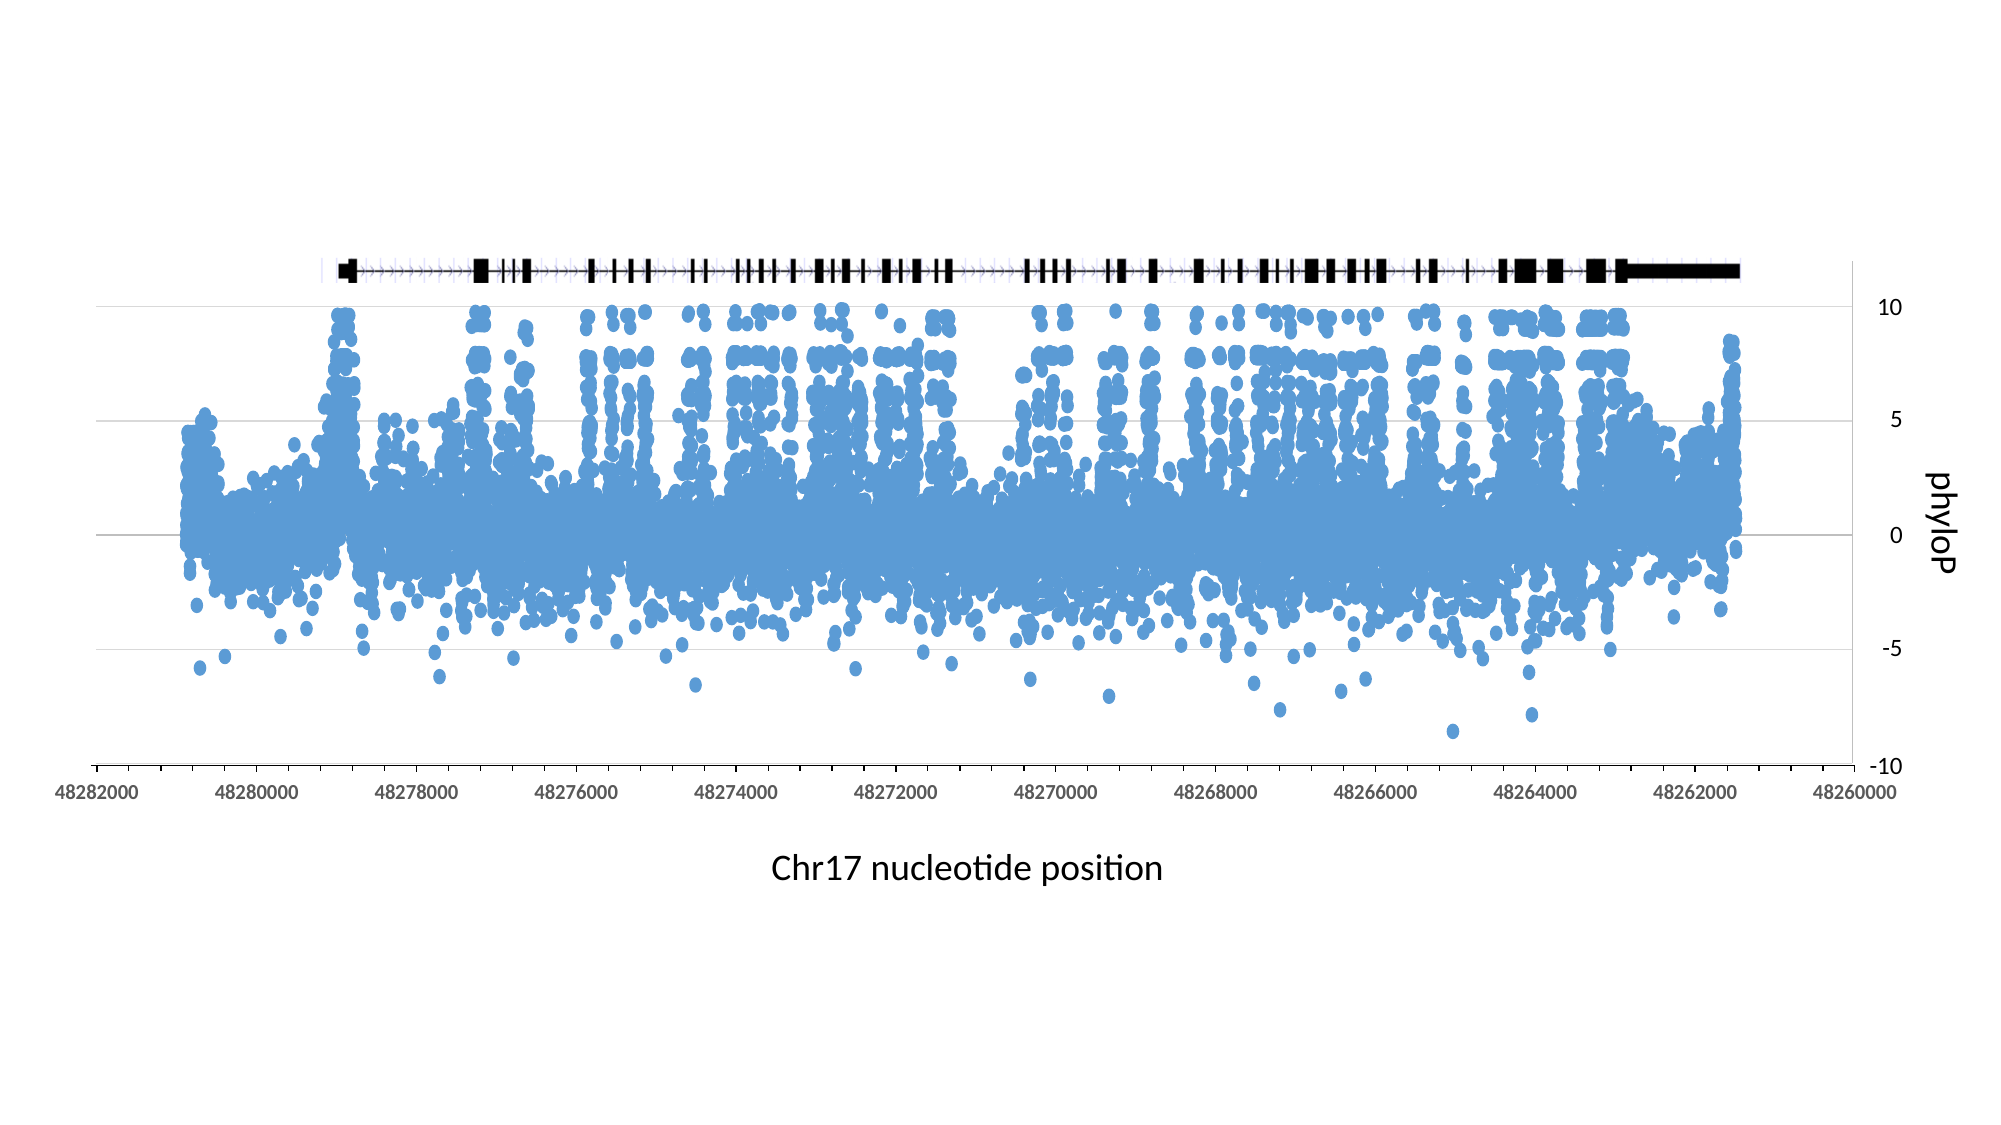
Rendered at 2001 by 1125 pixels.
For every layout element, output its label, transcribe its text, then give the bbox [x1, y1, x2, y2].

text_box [27, 748, 1916, 817]
text_box Chr17 nucleotide position [756, 835, 1180, 896]
text_box phyloP [1919, 456, 1977, 590]
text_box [1854, 282, 1919, 788]
picture [32, 229, 1867, 777]
